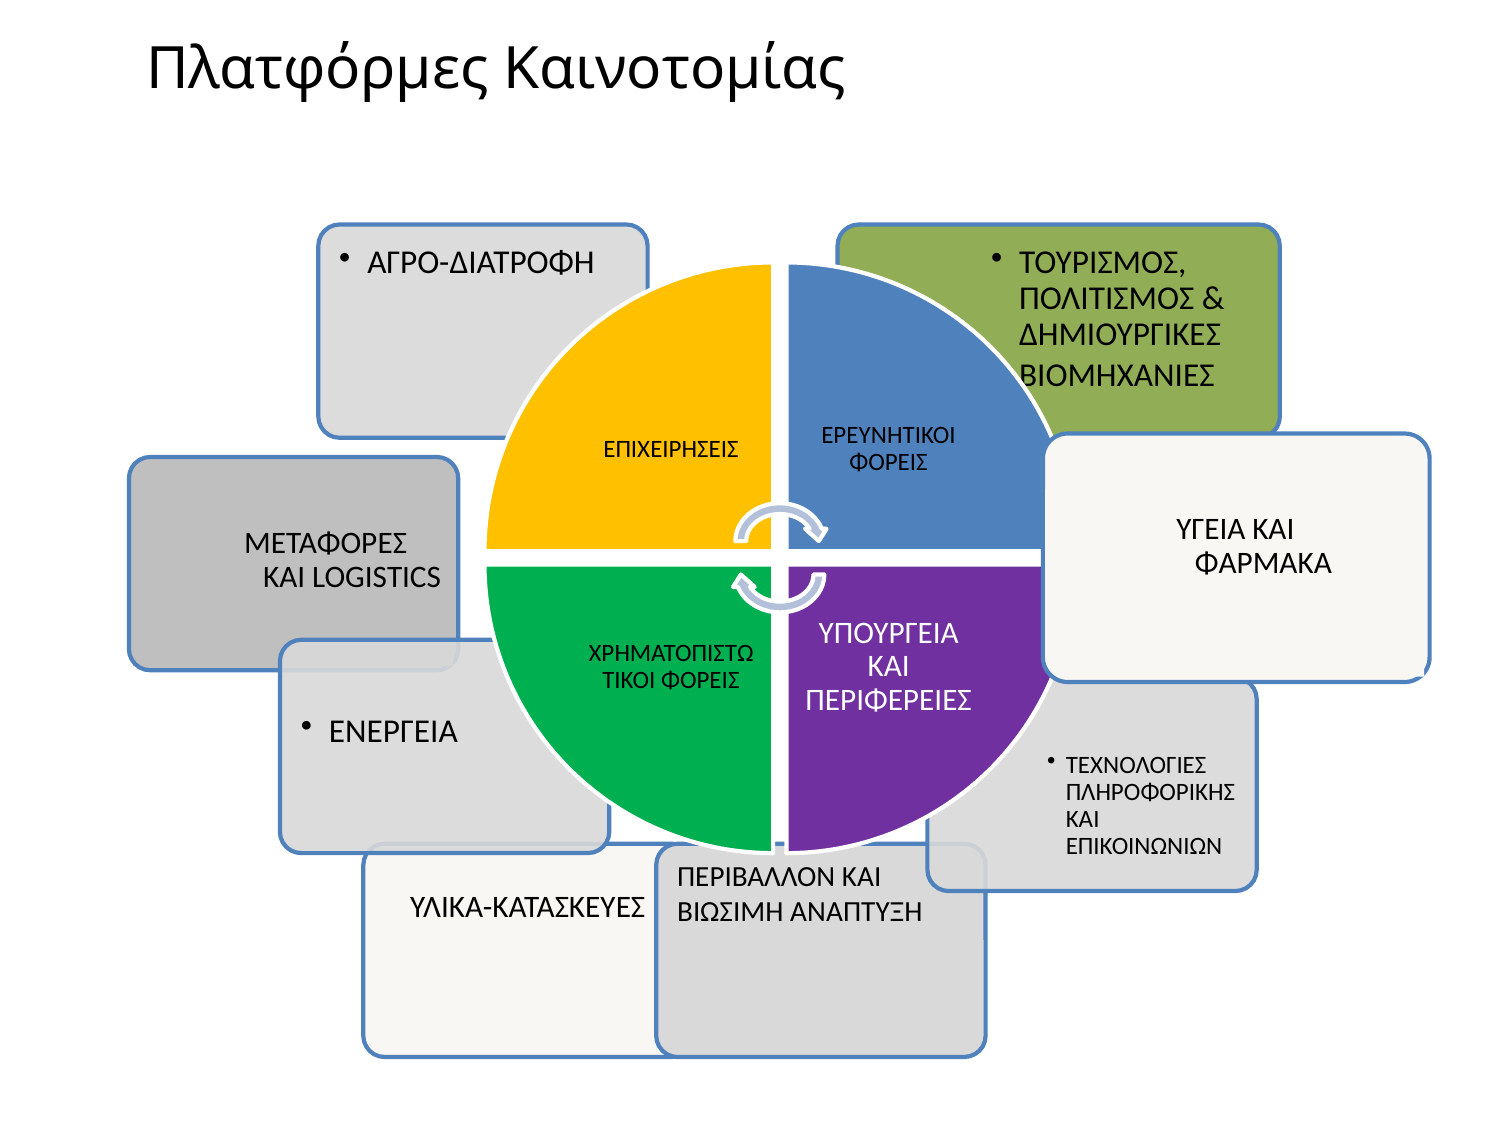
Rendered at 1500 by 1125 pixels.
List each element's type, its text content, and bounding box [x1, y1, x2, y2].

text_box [279, 224, 1281, 892]
text_box ΠΕΡΙΒΑΛΛΟΝ ΚΑΙ ΒΙΩΣΙΜΗ ΑΝΑΠΤΥΞΗ [697, 900, 988, 1060]
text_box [128, 456, 274, 671]
title Πλατφόρμες Καινοτομίας [88, 0, 904, 131]
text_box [363, 900, 693, 1058]
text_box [1042, 433, 1430, 683]
